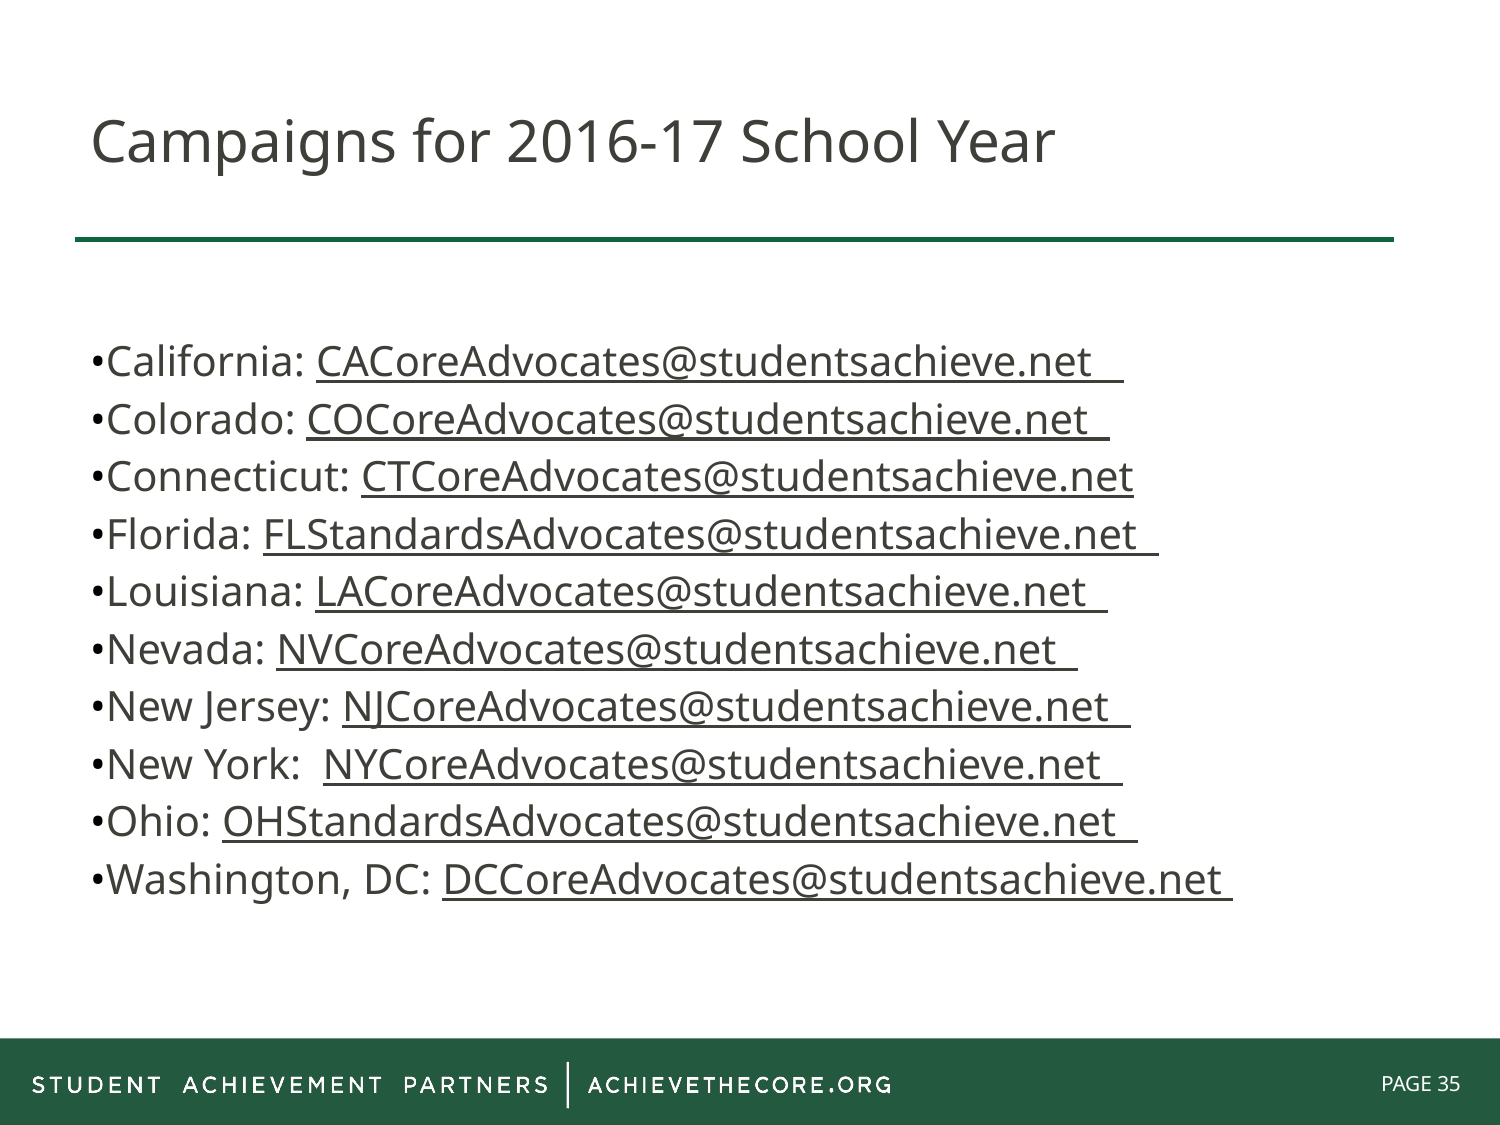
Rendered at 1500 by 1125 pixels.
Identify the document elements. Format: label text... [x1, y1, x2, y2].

title Campaigns for 2016-17 School Year [75, 45, 1425, 233]
picture [12, 1055, 911, 1112]
list •California: CACoreAdvocates@studentsachieve.net •Colorado: COCoreAdvocates@studentsachieve.net •Connecticut: CTCoreAdvocates@studentsachieve.net •Florida: FLStandardsAdvocates@studentsachieve.net •Louisiana: LACoreAdvocates@studentsachieve.net •Nevada: NVCoreAdvocates@studentsachieve.net •New Jersey: NJCoreAdvocates@studentsachieve.net •New York: NYCoreAdvocates@studentsachieve.net •Ohio: OHStandardsAdvocates@studentsachieve.net •Washington, DC: DCCoreAdvocates@studentsachieve.net [75, 262, 1425, 1005]
